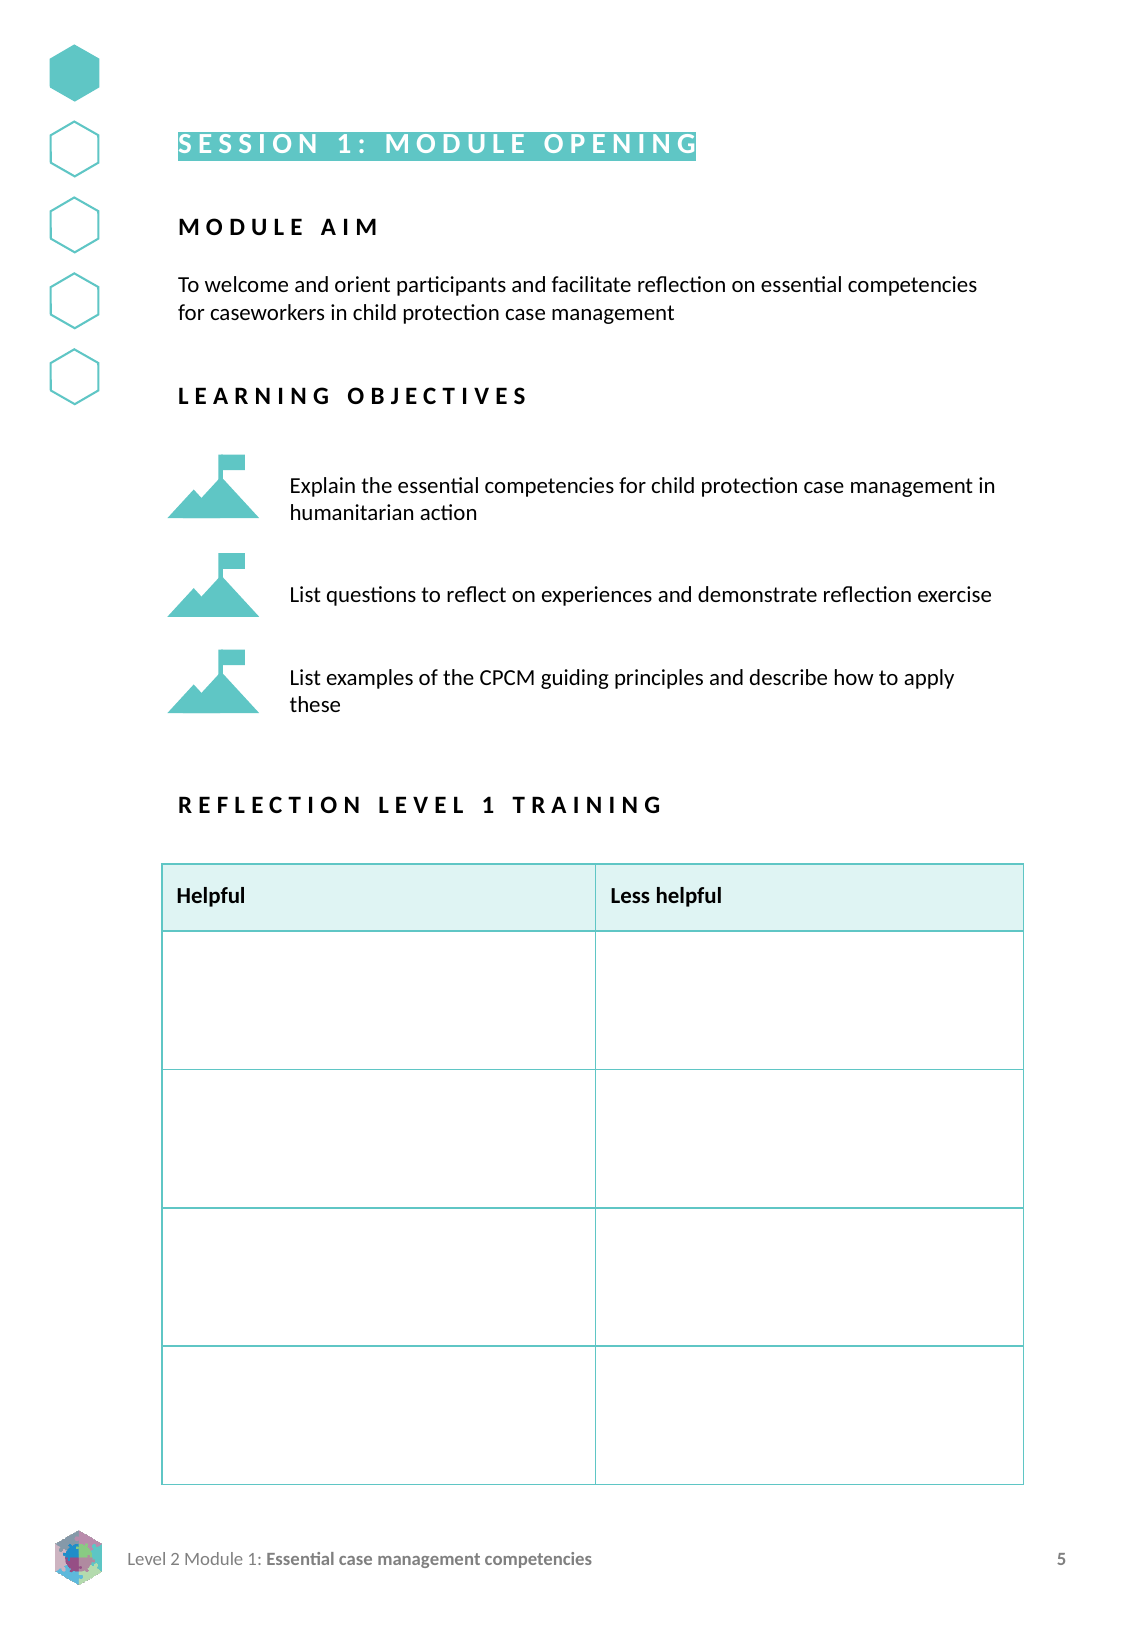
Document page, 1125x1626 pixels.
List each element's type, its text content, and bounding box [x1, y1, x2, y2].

text_box LEARNING OBJECTIVES [163, 372, 1026, 417]
table_cell [163, 1347, 595, 1484]
picture [55, 1530, 102, 1585]
text_box Explain the essential competencies for child protection case management in humanitarian action List questions to reflect on experiences and demonstrate reflection exercise List examples of the CPCM guiding principles and describe how to apply these [274, 462, 1026, 725]
text_box [49, 348, 100, 406]
table_header Helpful [163, 865, 595, 930]
table_cell [596, 1347, 1023, 1484]
text_box To welcome and orient participants and facilitate reflection on essential competencies for caseworkers in child protection case management [163, 262, 1026, 332]
table_cell [163, 1209, 595, 1345]
table_cell [163, 1070, 595, 1207]
text_box SESSION 1: MODULE OPENING [163, 116, 832, 167]
table_cell [596, 1070, 1023, 1207]
table_cell [163, 932, 595, 1069]
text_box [167, 553, 260, 617]
text_box [49, 44, 100, 102]
table_cell [596, 1209, 1023, 1345]
text_box [49, 272, 100, 330]
text_box [49, 196, 100, 254]
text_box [167, 649, 260, 714]
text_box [167, 454, 260, 519]
text_box MODULE AIM [163, 203, 929, 248]
table_header Less helpful [596, 865, 1023, 930]
table_cell [596, 932, 1023, 1069]
text_box REFLECTION LEVEL 1 TRAINING [163, 780, 1026, 826]
text_box [49, 120, 100, 178]
